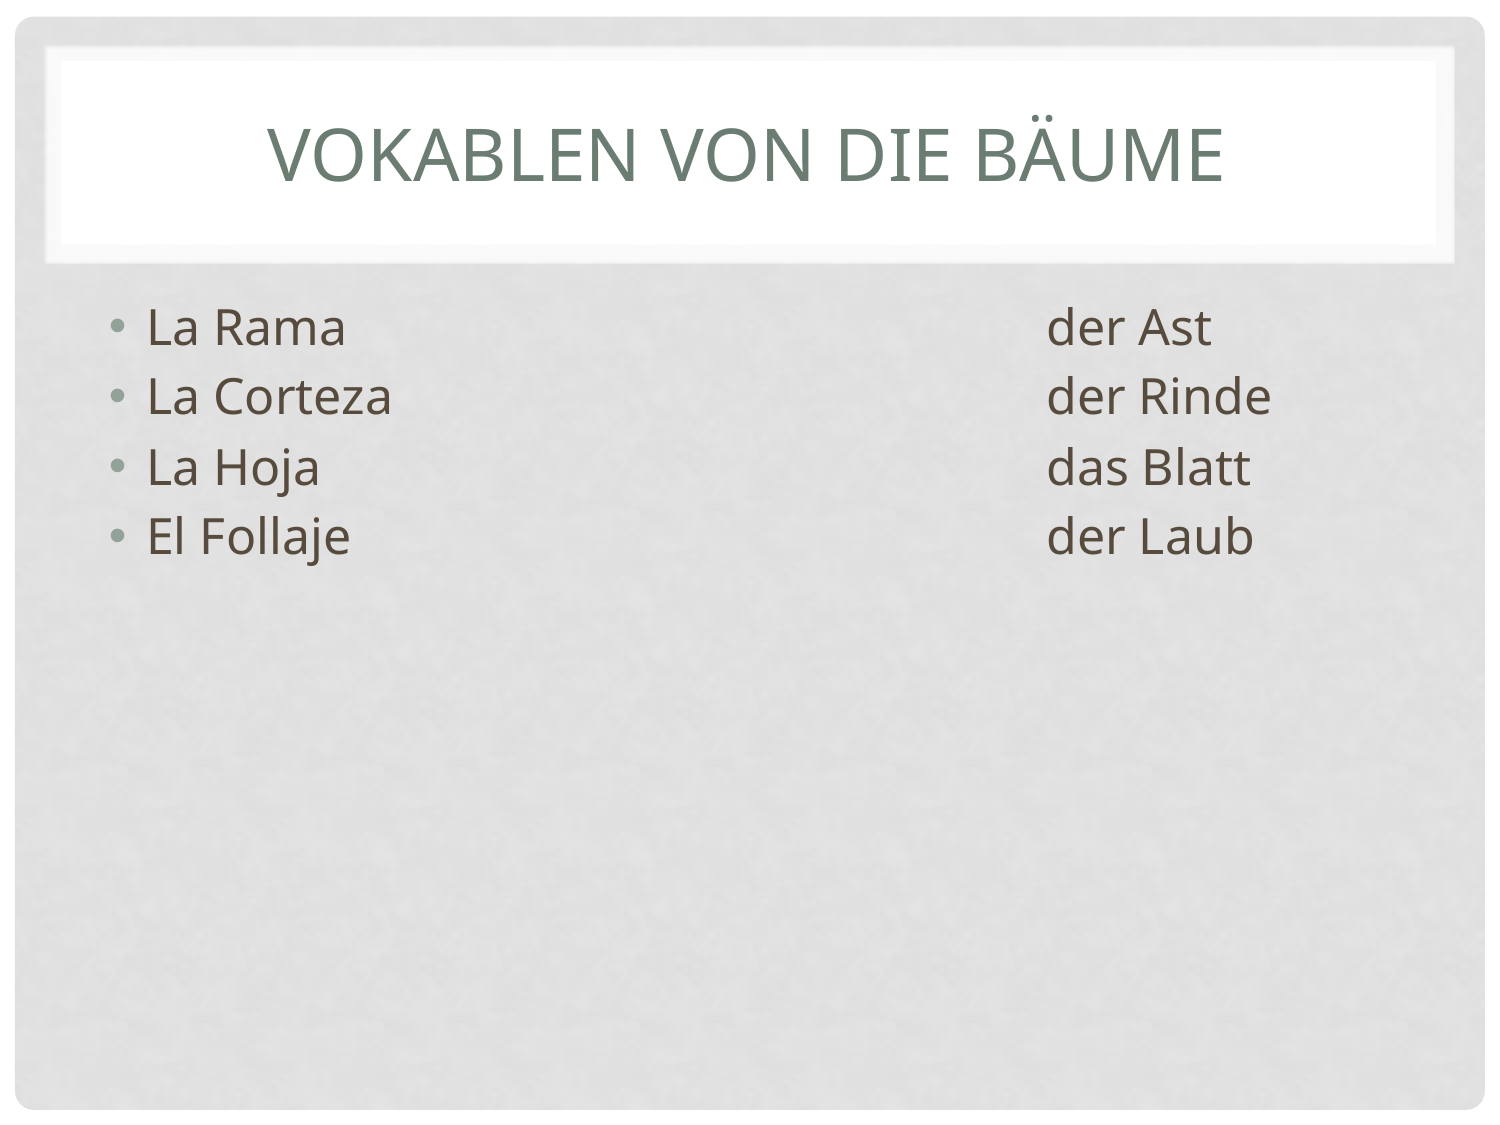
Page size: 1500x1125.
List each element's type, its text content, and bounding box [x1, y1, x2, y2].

title Vokablen von die Bäume [69, 66, 1425, 238]
list La Rama der Ast La Corteza der Rinde La Hoja das Blatt El Follaje der Laub [75, 287, 1425, 1005]
